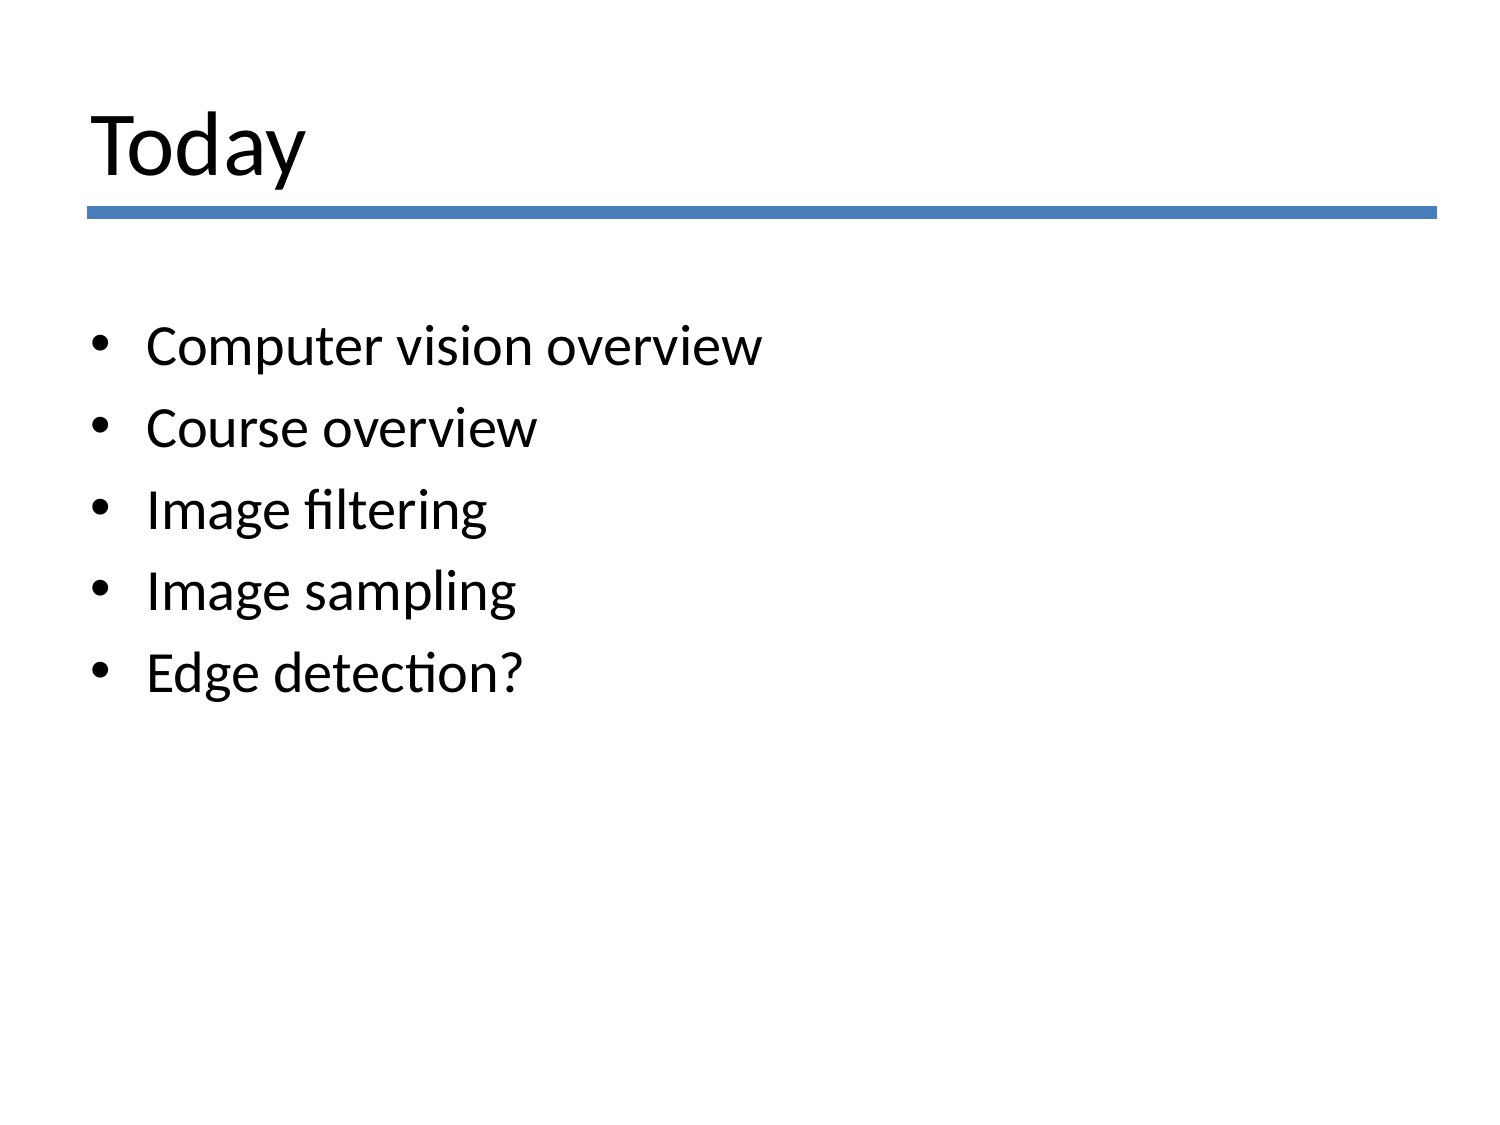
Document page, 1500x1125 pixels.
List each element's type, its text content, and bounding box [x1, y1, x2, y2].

title Today [75, 45, 1425, 233]
list Computer vision overview Course overview Image filtering Image sampling Edge detection? [75, 299, 1425, 1043]
